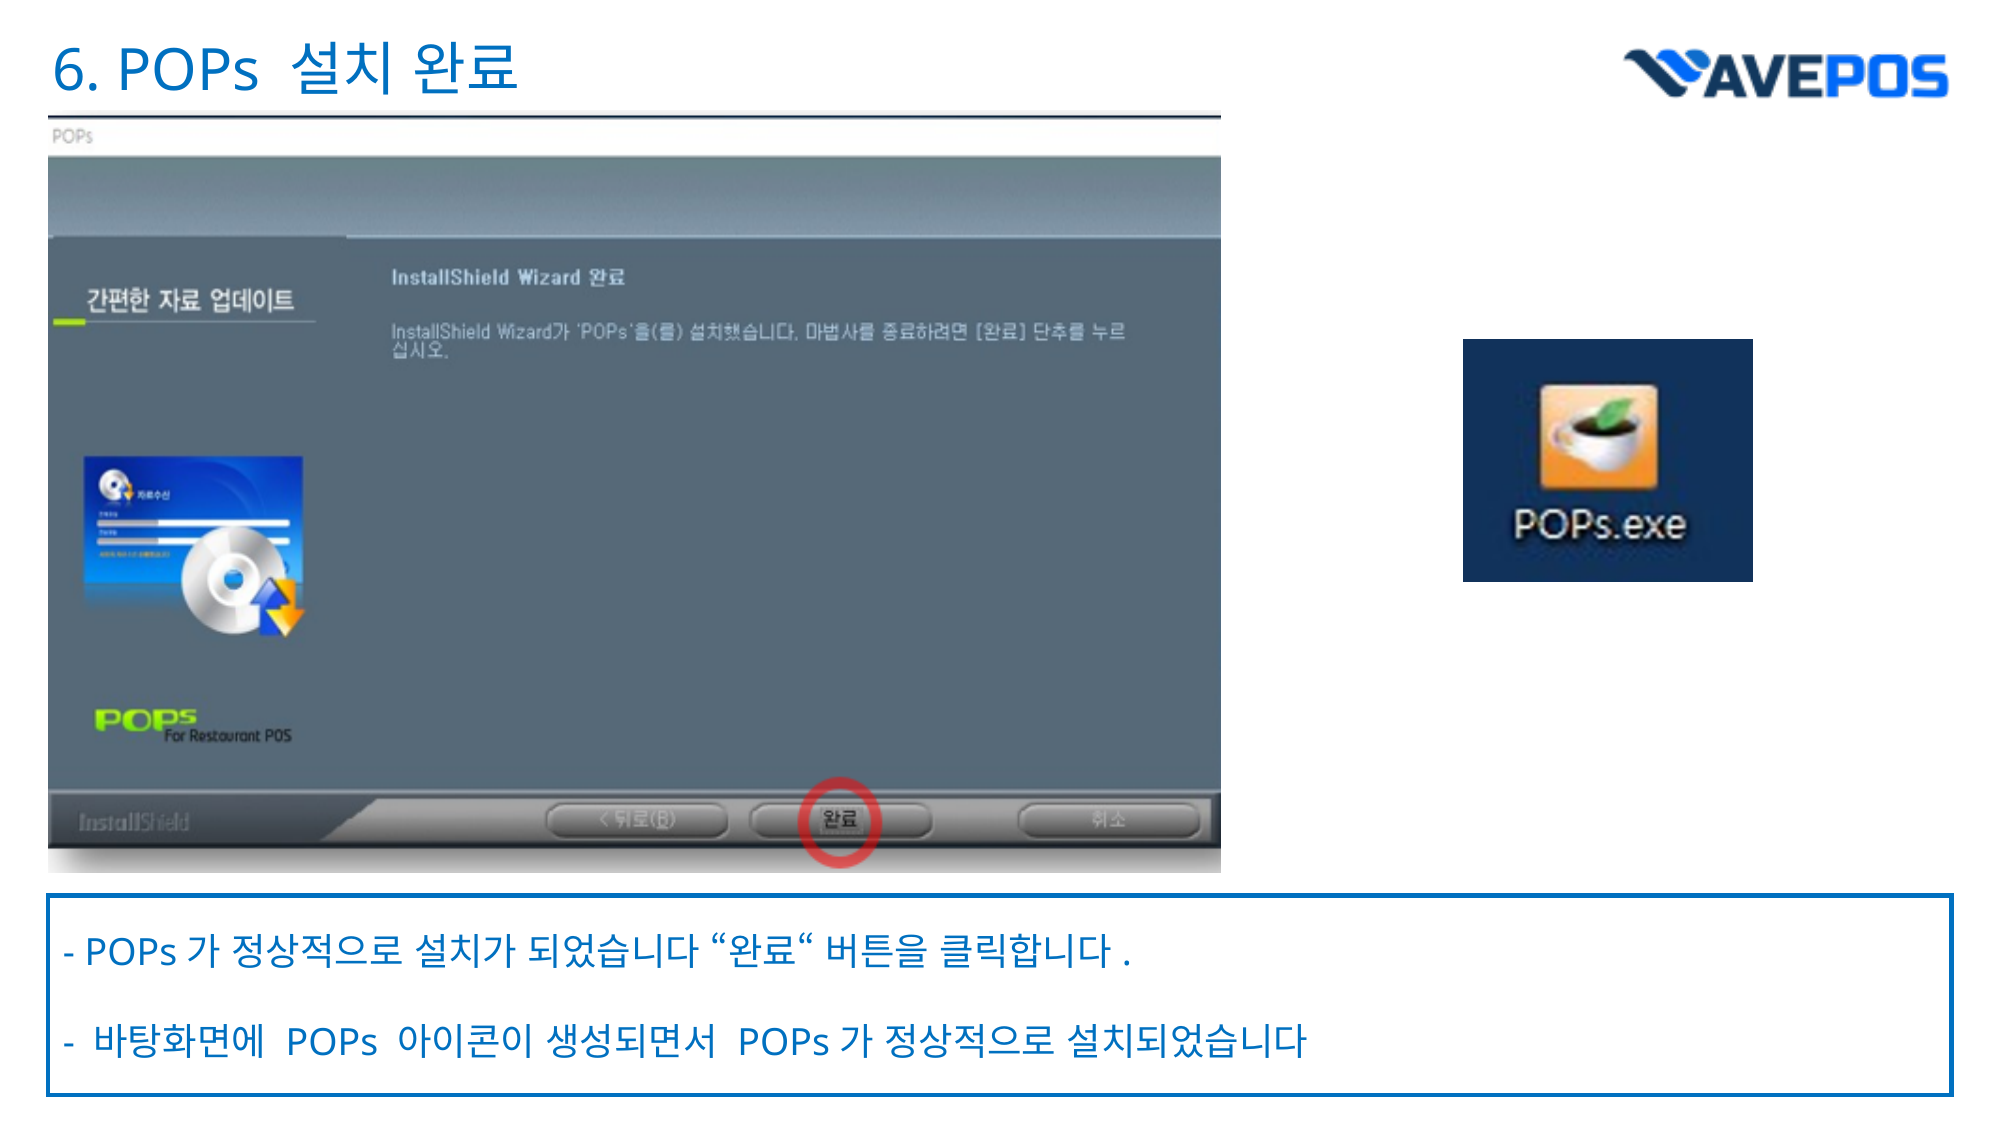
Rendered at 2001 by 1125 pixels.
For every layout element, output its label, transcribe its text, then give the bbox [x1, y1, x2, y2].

picture [1463, 339, 1753, 582]
text_box 6. POPs 설치 완료 [37, 24, 1608, 110]
picture [1619, 32, 1954, 116]
picture [48, 110, 1221, 873]
text_box - POPs가 정상적으로 설치가 되었습니다 “완료“ 버튼을 클릭합니다. - 바탕화면에 POPs 아이콘이 생성되면서 POPs가 정상적으로 설치되었습니다 [47, 895, 1952, 1096]
